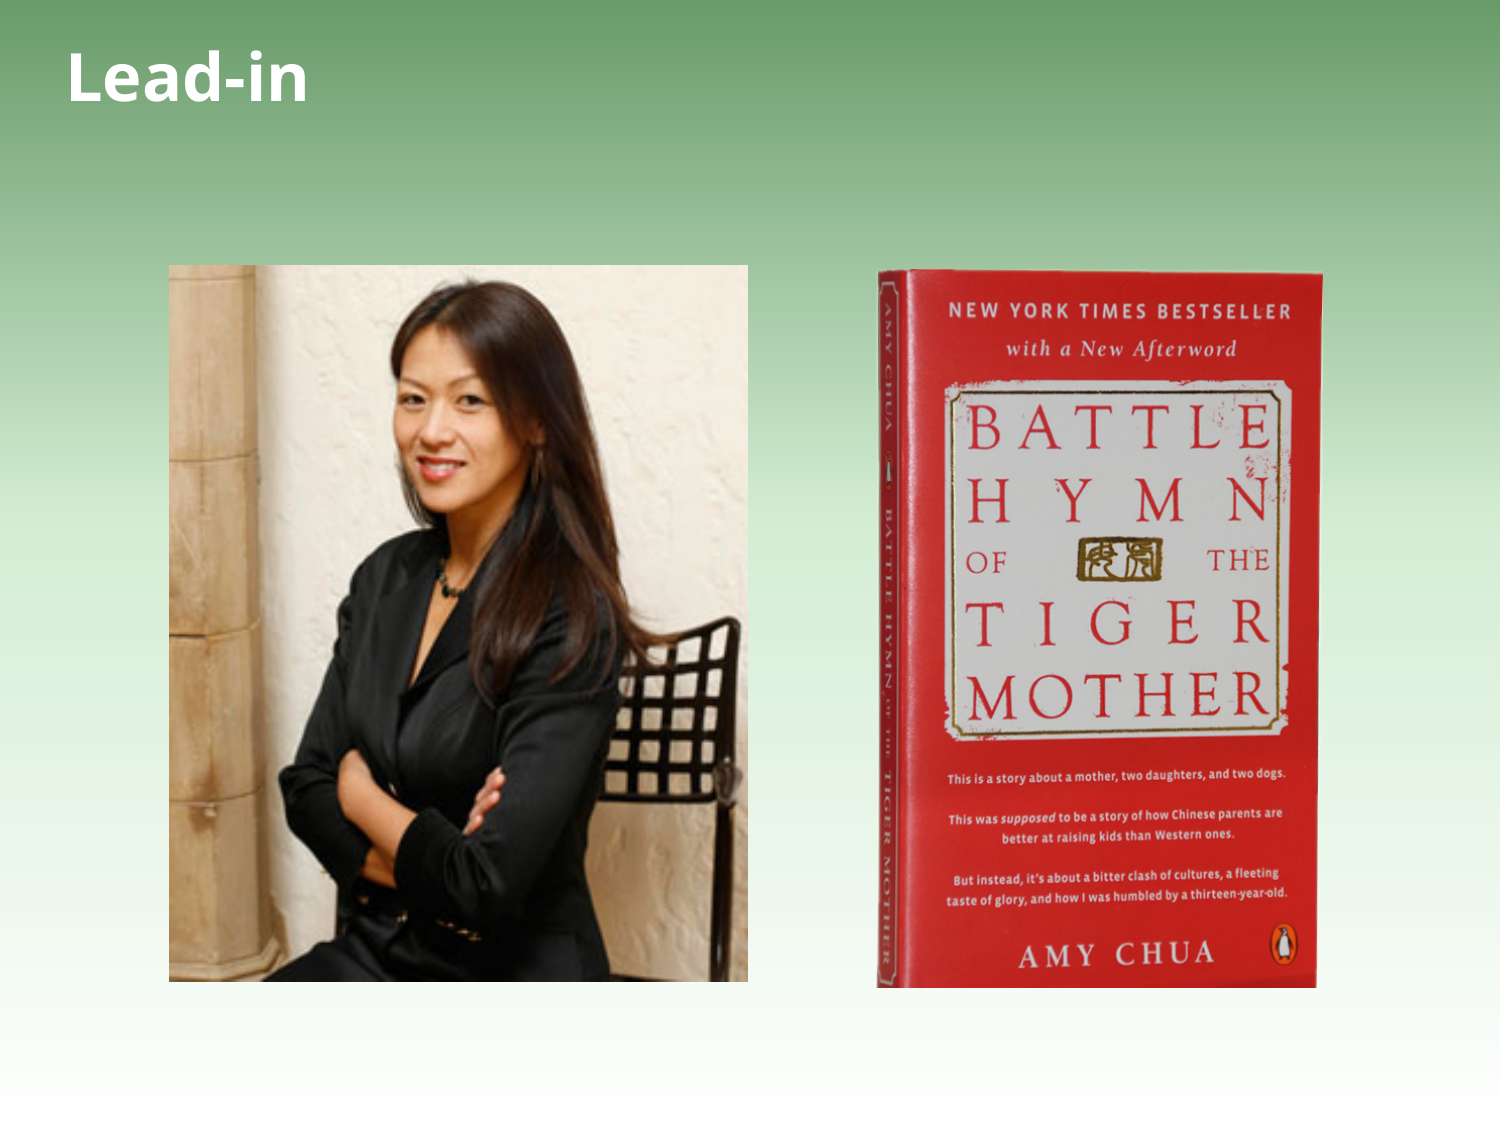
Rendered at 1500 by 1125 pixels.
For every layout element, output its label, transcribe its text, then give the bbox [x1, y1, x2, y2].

title Lead-in [49, 24, 1338, 126]
picture [875, 269, 1323, 988]
picture [169, 265, 749, 982]
